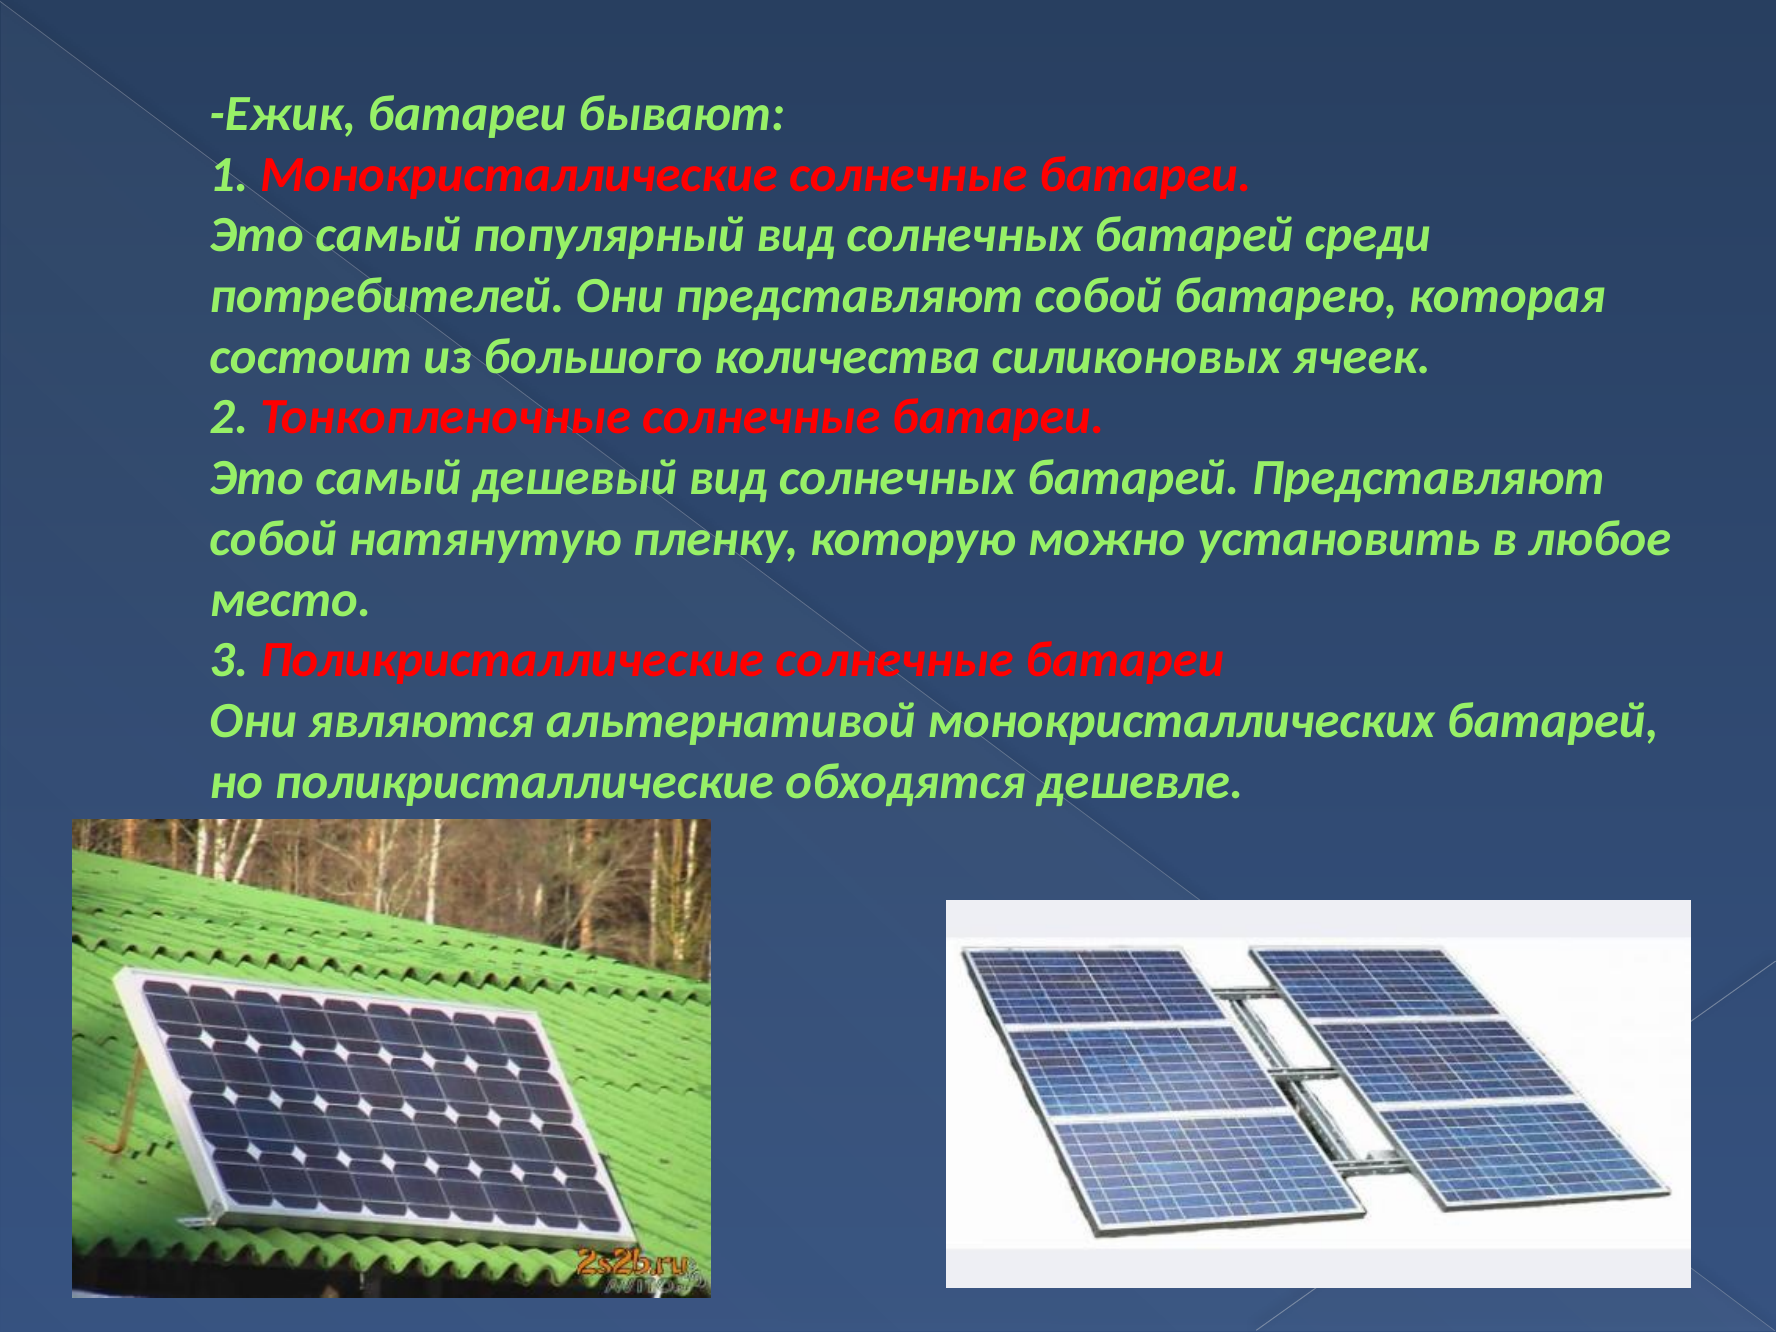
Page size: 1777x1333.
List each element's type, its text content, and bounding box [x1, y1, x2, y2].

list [946, 900, 1692, 1288]
picture [72, 819, 712, 1299]
title -Ежик, батареи бывают: 1. Монокристаллические солнечные батареи. Это самый популярный вид солнечных батарей среди потребителей. Они представляют собой батарею, которая состоит из большого количества силиконовых ячеек. 2. Тонкопленочные солнечные батареи. Это самый дешевый вид солнечных батарей. Представляют собой натянутую пленку, которую можно установить в любое место. 3. Поликристаллические солнечные батареи Они являются альтернативой монокристаллических батарей, но поликристаллические обходятся дешевле. [97, 64, 1697, 1274]
